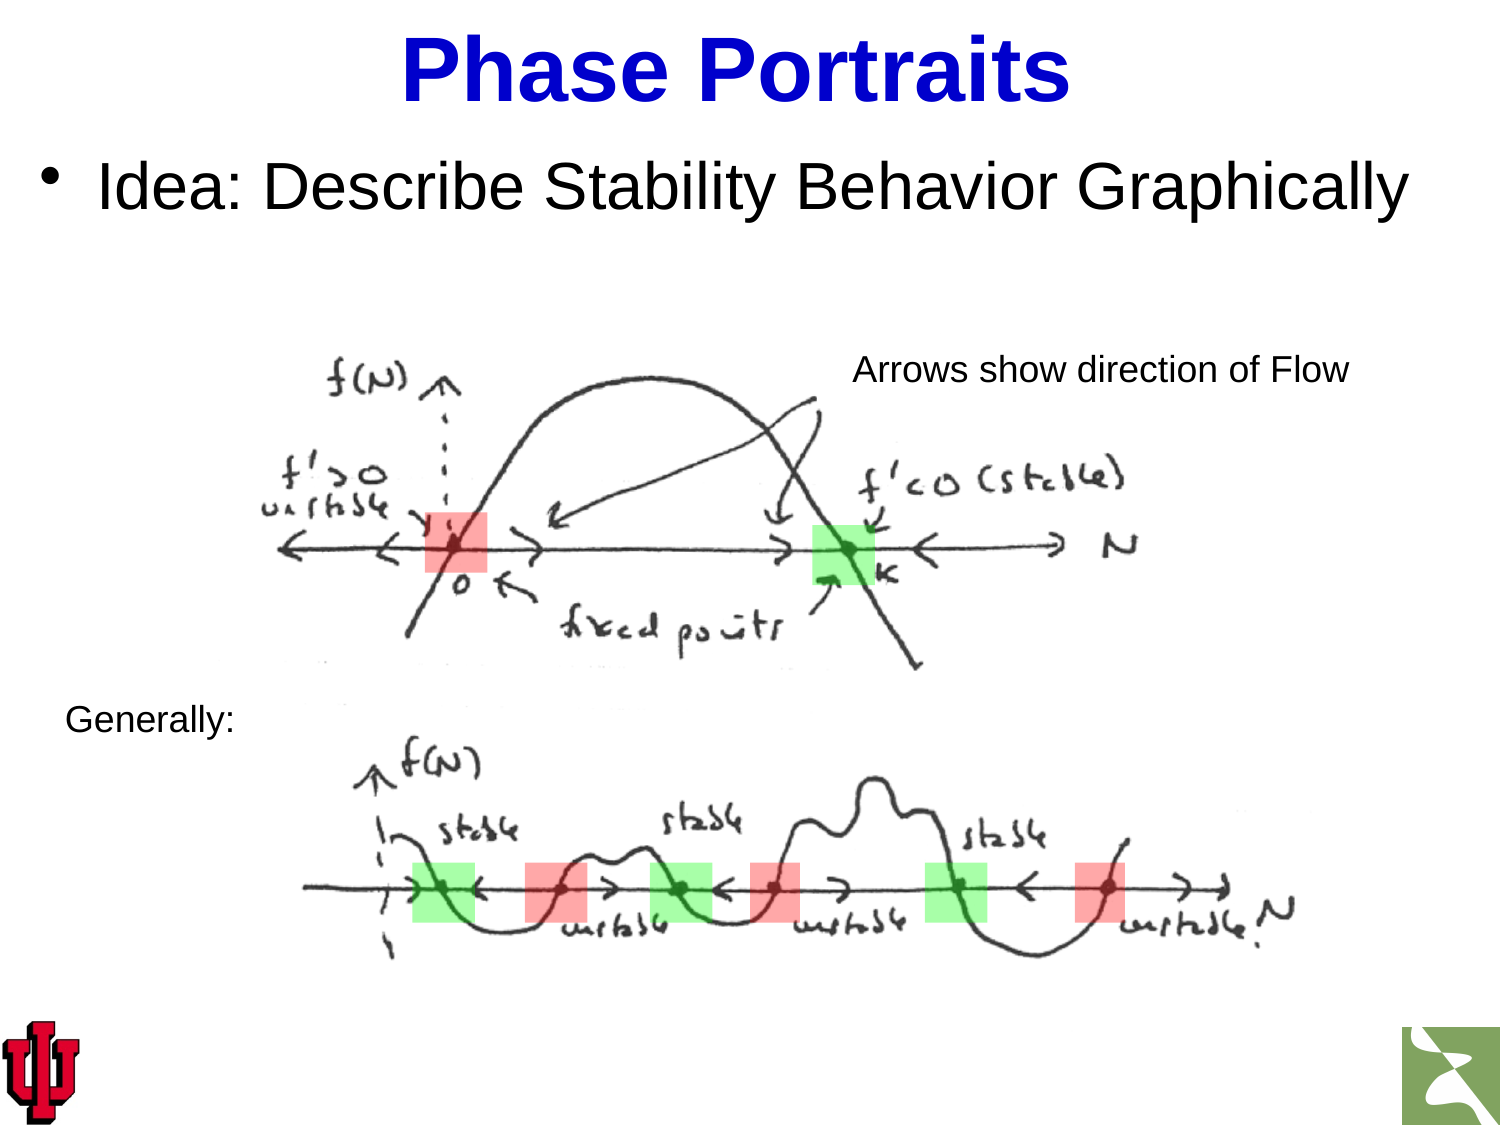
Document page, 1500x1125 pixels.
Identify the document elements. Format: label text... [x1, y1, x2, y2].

picture [0, 1020, 80, 1125]
text_box Arrows show direction of Flow [1240, 337, 1400, 398]
title Phase Portraits [75, 0, 1425, 130]
list Idea: Describe Stability Behavior Graphically [24, 135, 1475, 249]
text_box Generally: [49, 687, 275, 748]
picture [186, 304, 1500, 1125]
